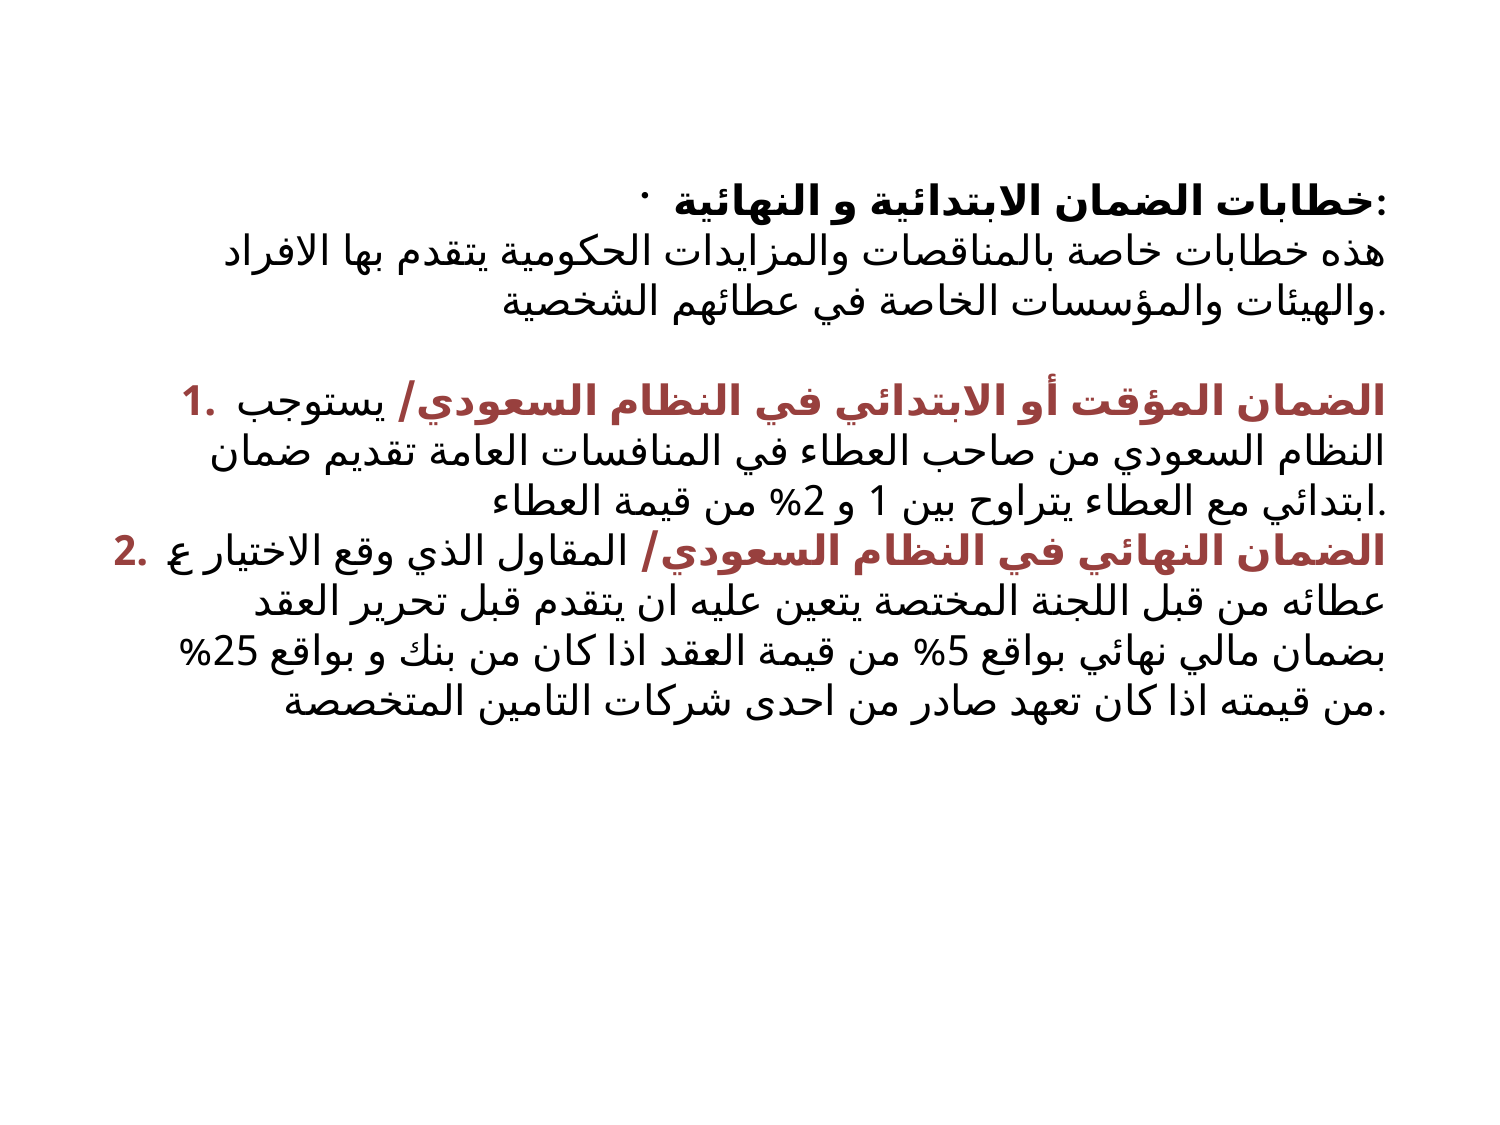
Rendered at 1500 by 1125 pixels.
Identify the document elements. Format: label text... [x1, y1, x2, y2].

list خطابات الضمان الابتدائية و النهائية: هذه خطابات خاصة بالمناقصات والمزايدات الحكومية يتقدم بها الافراد والهيئات والمؤسسات الخاصة في عطائهم الشخصية. الضمان المؤقت أو الابتدائي في النظام السعودي/ يستوجب النظام السعودي من صاحب العطاء في المنافسات العامة تقديم ضمان ابتدائي مع العطاء يتراوح بين 1 و 2% من قيمة العطاء. الضمان النهائي في النظام السعودي/ المقاول الذي وقع الاختيار ع عطائه من قبل اللجنة المختصة يتعين عليه ان يتقدم قبل تحرير العقد بضمان مالي نهائي بواقع 5% من قيمة العقد اذا كان من بنك و بواقع 25% من قيمته اذا كان تعهد صادر من احدى شركات التامين المتخصصة. [97, 166, 1403, 981]
